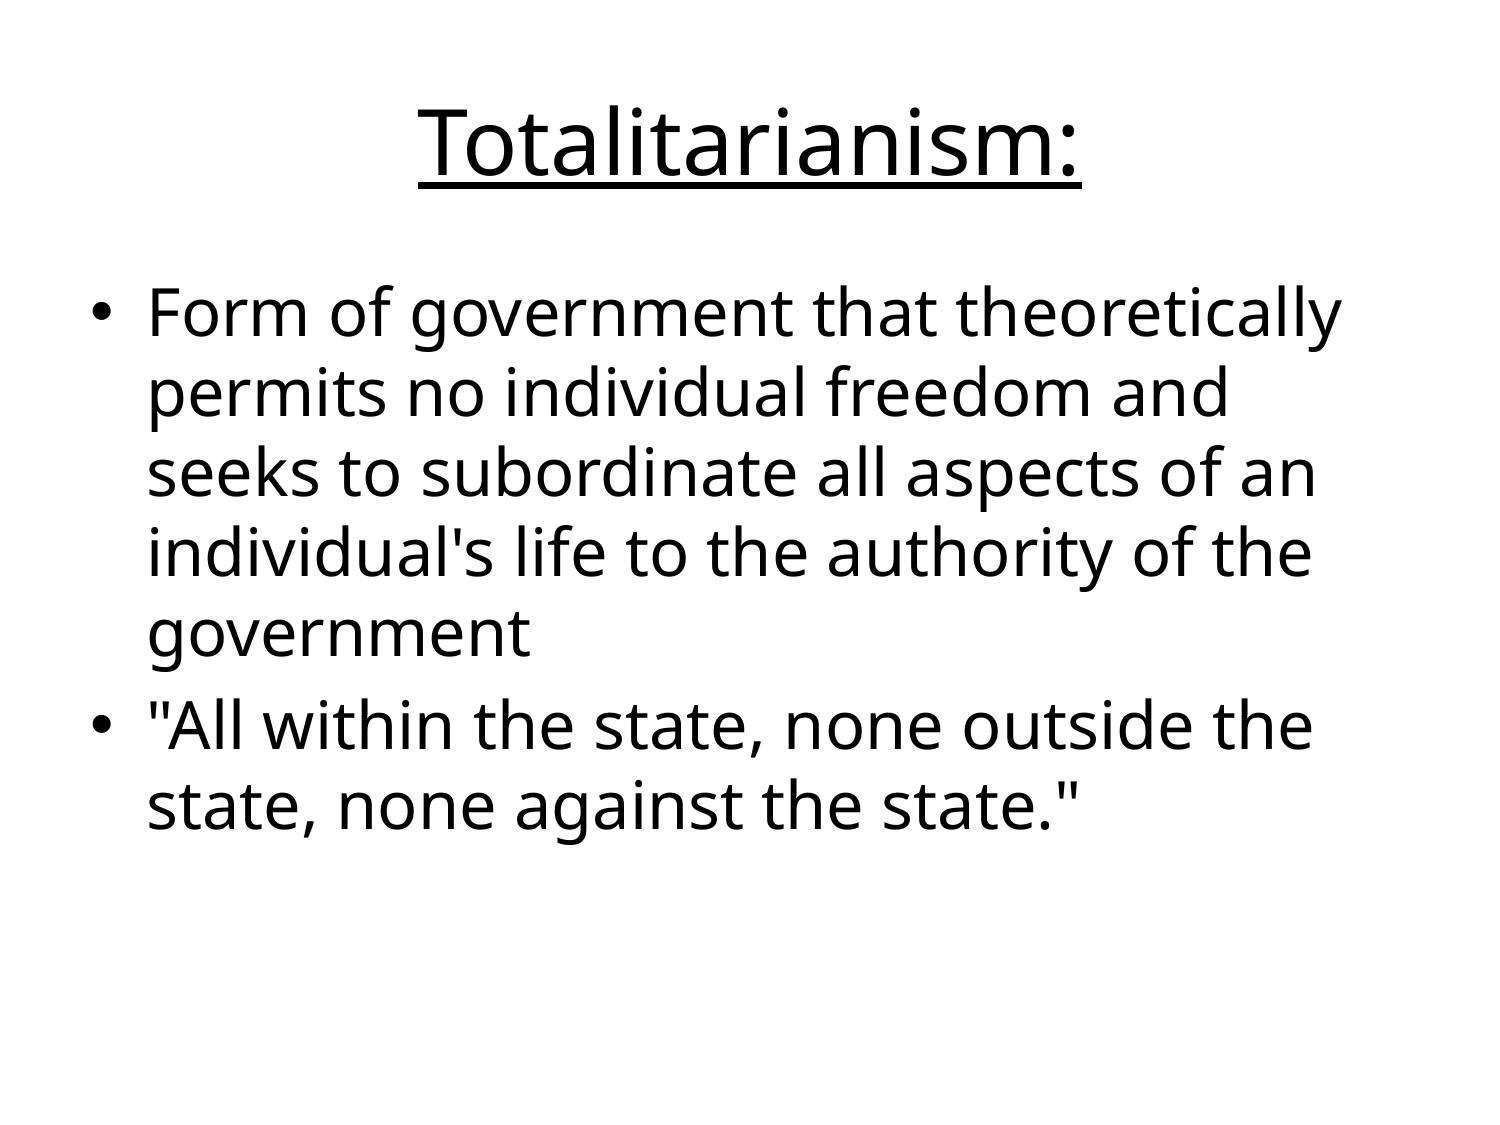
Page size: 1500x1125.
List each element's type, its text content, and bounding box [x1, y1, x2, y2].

title Totalitarianism: [75, 45, 1425, 233]
list Form of government that theoretically permits no individual freedom and seeks to subordinate all aspects of an individual's life to the authority of the government "All within the state, none outside the state, none against the state." [75, 262, 1425, 1005]
